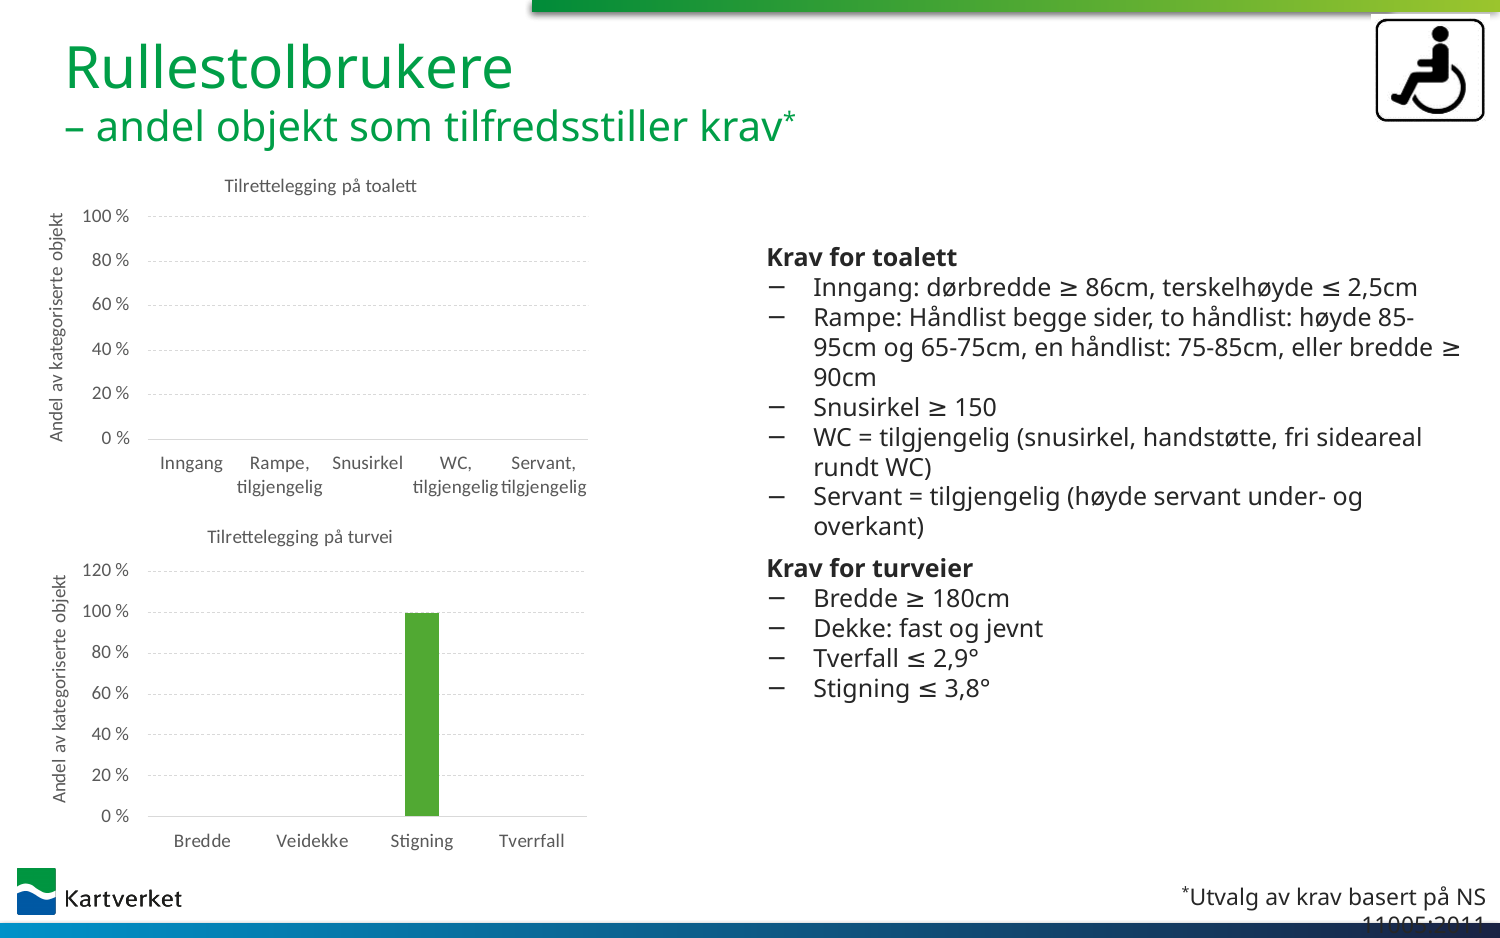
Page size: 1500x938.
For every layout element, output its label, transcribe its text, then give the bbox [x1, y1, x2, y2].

text_box Krav for toalett Inngang: dørbredde ≥ 86cm, terskelhøyde ≤ 2,5cm Rampe: Håndlist begge sider, to håndlist: høyde 85-95cm og 65-75cm, en håndlist: 75-85cm, eller bredde ≥ 90cm Snusirkel ≥ 150 WC = tilgjengelig (snusirkel, handstøtte, fri sideareal rundt WC) Servant = tilgjengelig (høyde servant under- og overkant) [751, 234, 1483, 545]
picture [41, 520, 598, 859]
text_box *Utvalg av krav basert på NS 11005:2011 [1068, 873, 1500, 938]
text_box Krav for turveier Bredde ≥ 180cm Dekke: fast og jevnt Tverfall ≤ 2,9° Stigning ≤ 3,8° [751, 545, 1483, 710]
picture [41, 166, 599, 505]
picture [1371, 13, 1491, 127]
text_box Rullestolbrukere – andel objekt som tilfredsstiller krav* [49, 14, 1431, 158]
